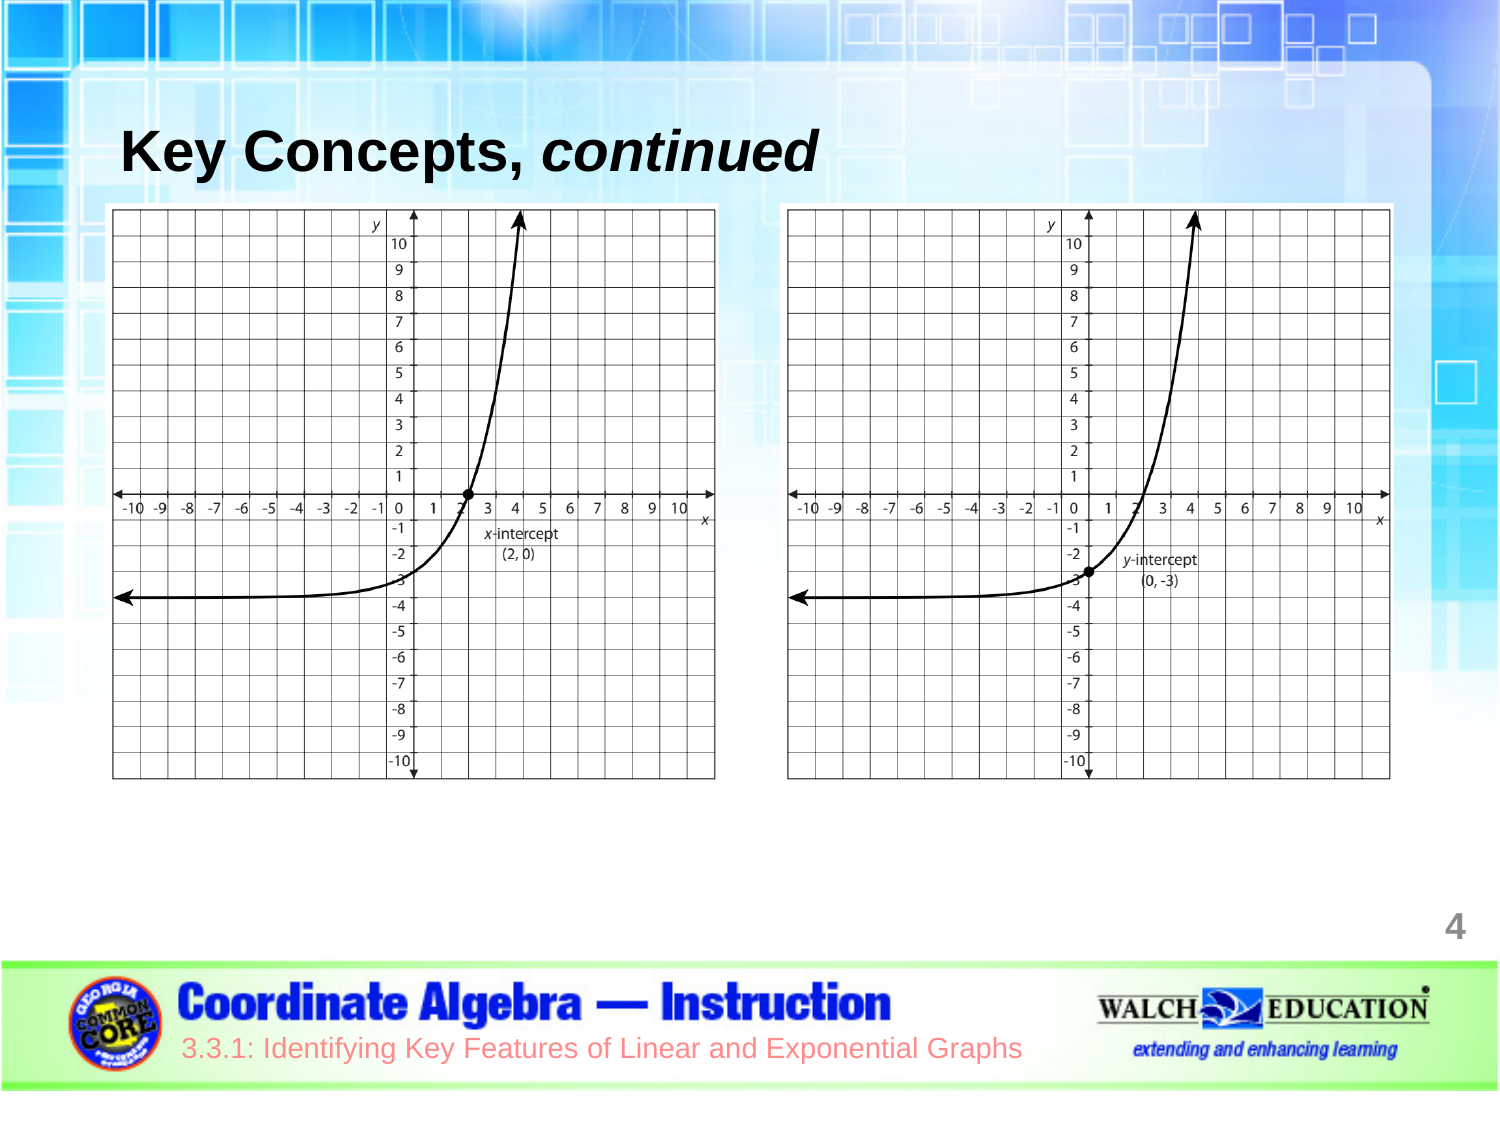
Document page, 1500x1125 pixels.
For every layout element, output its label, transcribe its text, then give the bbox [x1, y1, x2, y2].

footer 3.3.1: Identifying Key Features of Linear and Exponential Graphs [166, 1024, 1080, 1069]
slide_number 4 [1361, 901, 1481, 949]
subtitle Key Concepts, continued [105, 105, 1394, 925]
picture [1, 0, 1500, 1091]
